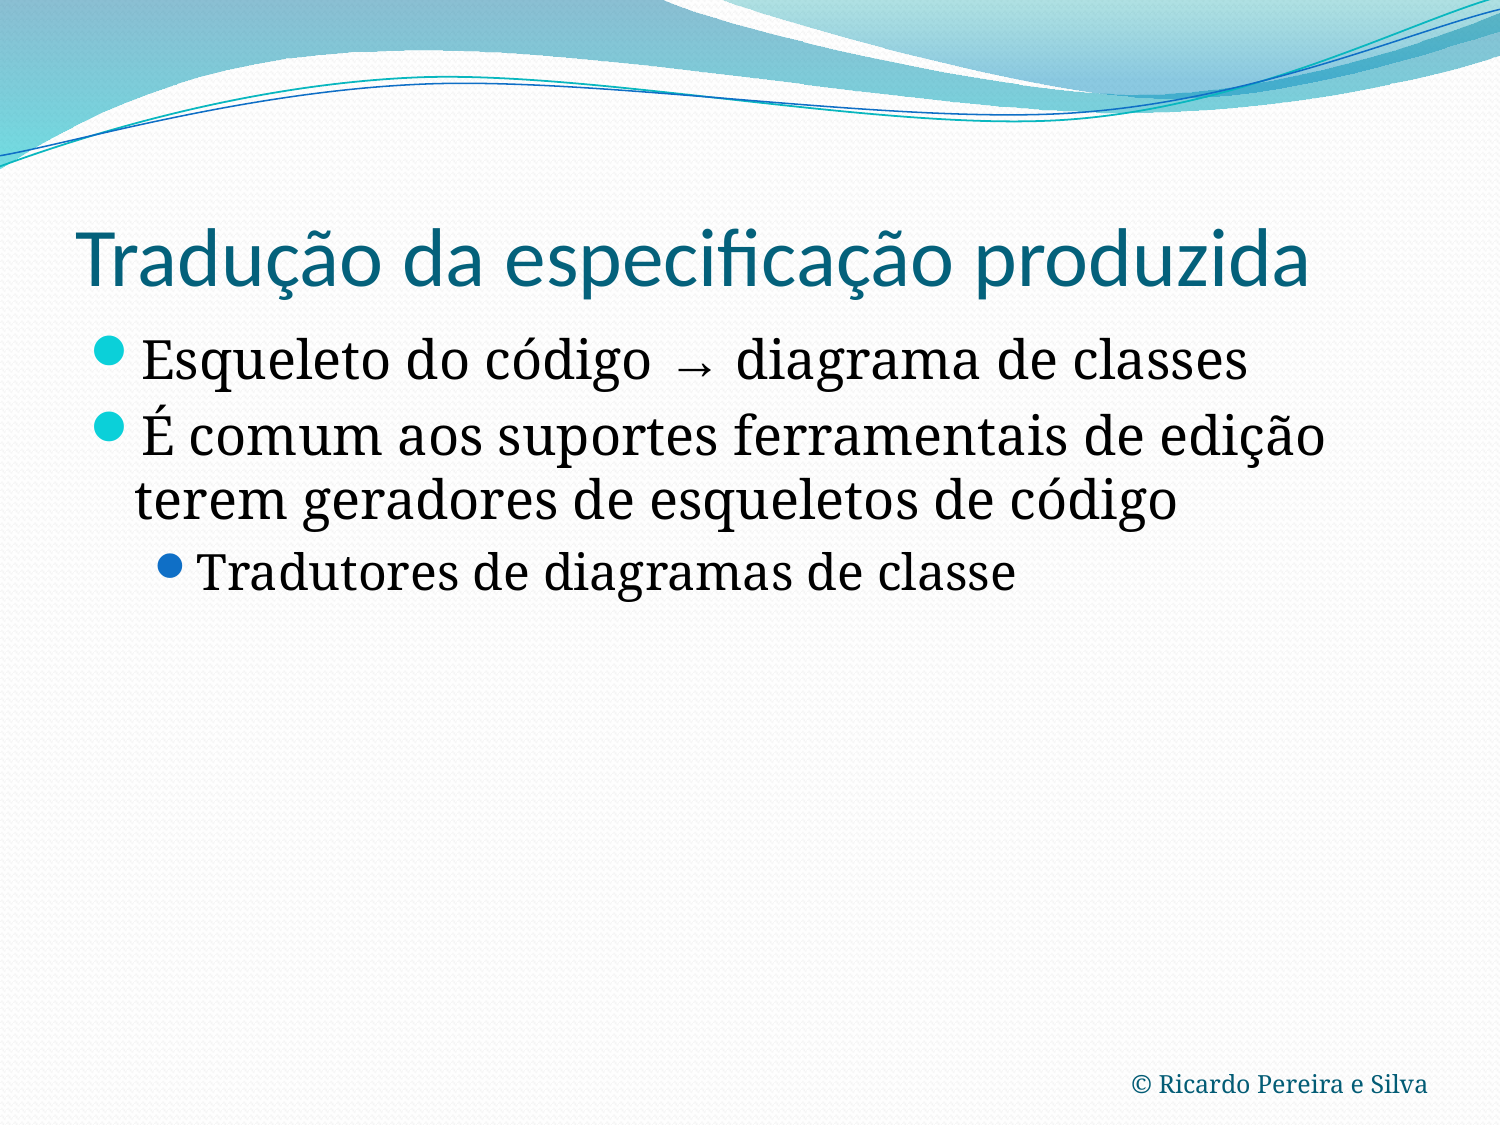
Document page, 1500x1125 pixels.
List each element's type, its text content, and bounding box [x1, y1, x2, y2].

footer © Ricardo Pereira e Silva [1101, 1042, 1429, 1103]
title Tradução da especificação produzida [75, 115, 1425, 303]
list Esqueleto do código → diagrama de classes É comum aos suportes ferramentais de edição terem geradores de esqueletos de código Tradutores de diagramas de classe [75, 317, 1425, 1038]
